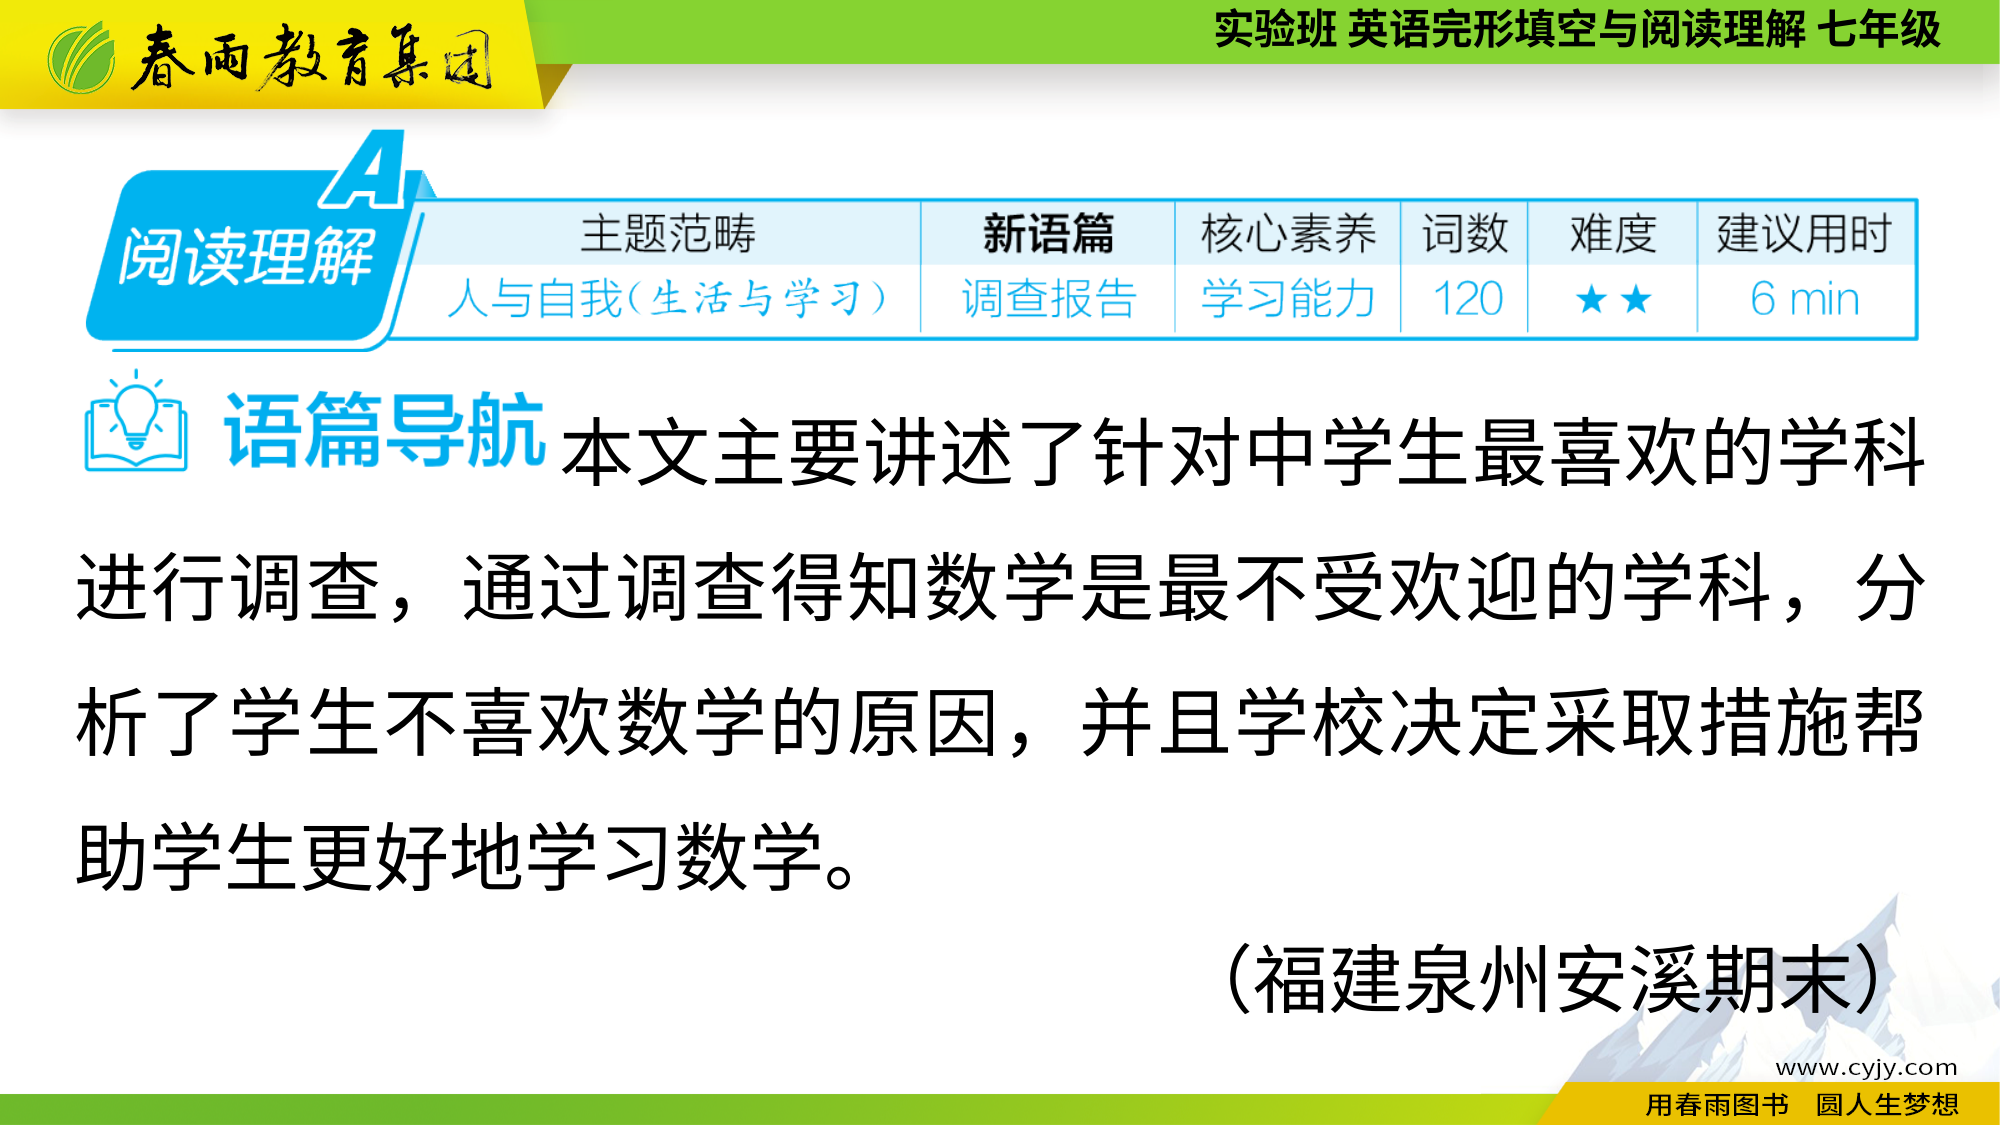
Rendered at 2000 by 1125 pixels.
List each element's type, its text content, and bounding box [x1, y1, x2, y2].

text_box 本文主要讲述了针对中学生最喜欢的学科进行调查，通过调查得知数学是最不受欢迎的学科，分析了学生不喜欢数学的原因，并且学校决定采取措施帮助学生更好地学习数学。 [59, 352, 1944, 908]
picture [0, 0, 2000, 1125]
text_box （福建泉州安溪期末） [1035, 880, 1944, 1031]
